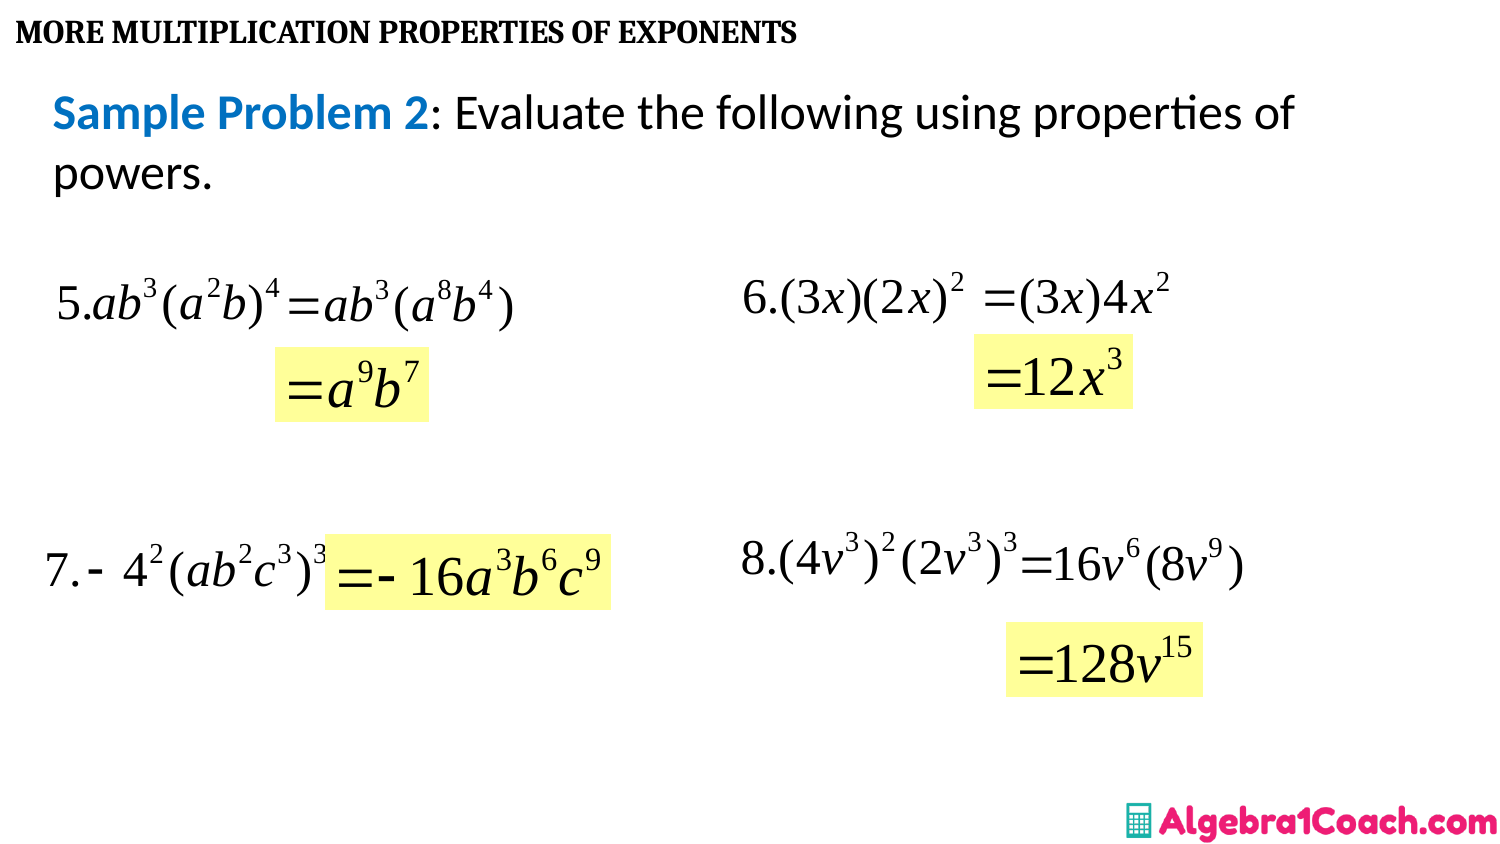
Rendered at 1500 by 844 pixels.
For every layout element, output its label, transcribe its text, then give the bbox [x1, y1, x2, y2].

text_box MORE MULTIPLICATION PROPERTIES OF EXPONENTS [0, 1, 1350, 60]
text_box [49, 265, 288, 341]
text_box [974, 334, 1134, 410]
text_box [324, 534, 612, 610]
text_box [276, 267, 524, 343]
list Sample Problem 2: Evaluate the following using properties of powers. [37, 71, 1463, 797]
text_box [972, 259, 1182, 335]
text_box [735, 259, 970, 335]
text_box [274, 346, 430, 423]
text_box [735, 519, 1028, 595]
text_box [1010, 525, 1253, 602]
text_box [1005, 621, 1204, 697]
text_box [37, 531, 338, 608]
picture [1109, 798, 1500, 844]
